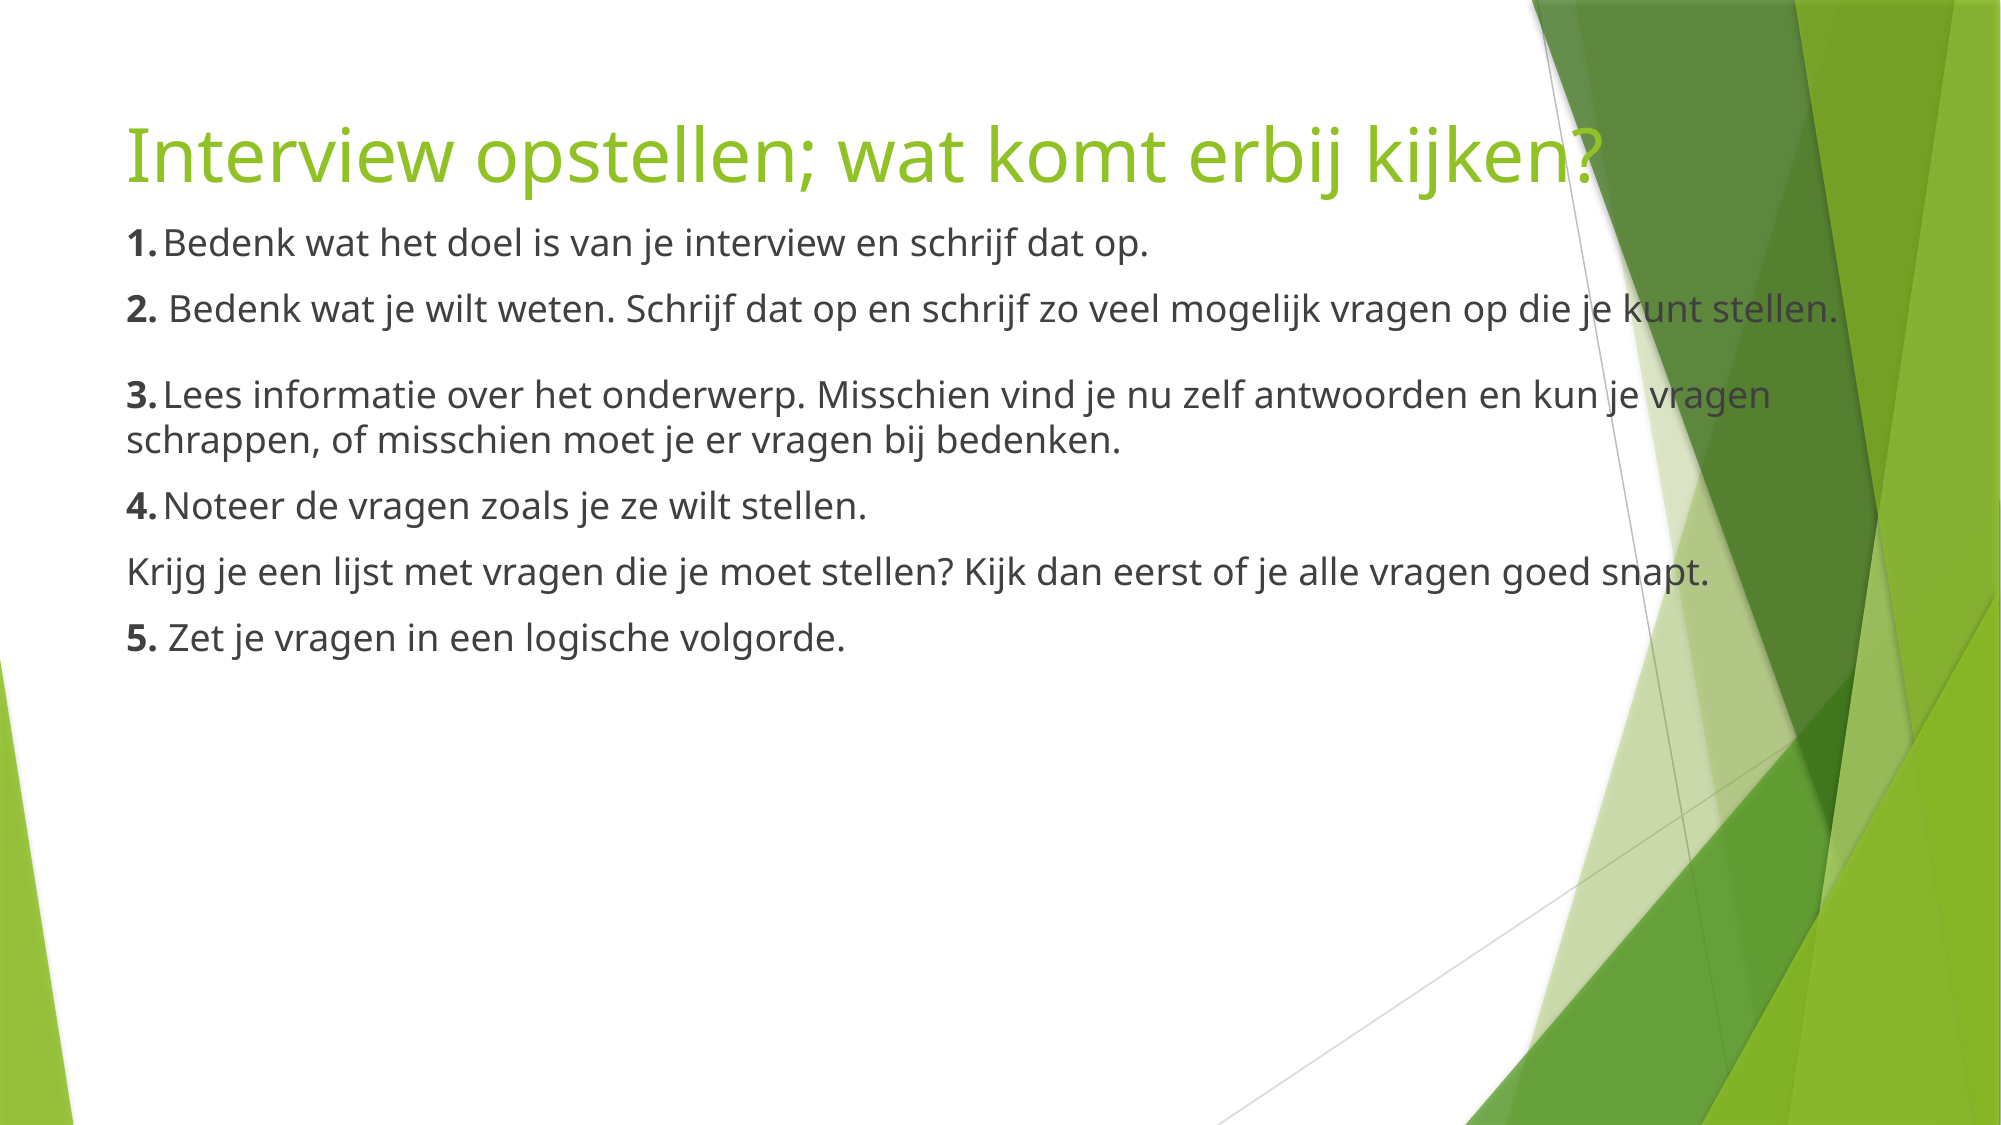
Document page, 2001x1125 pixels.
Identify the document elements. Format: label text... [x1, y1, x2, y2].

list 1. Bedenk wat het doel is van je interview en schrijf dat op. 2. Bedenk wat je wilt weten. Schrijf dat op en schrijf zo veel mogelijk vragen op die je kunt stellen. 3. Lees informatie over het onderwerp. Misschien vind je nu zelf antwoorden en kun je vragen schrappen, of misschien moet je er vragen bij bedenken. 4. Noteer de vragen zoals je ze wilt stellen. Krijg je een lijst met vragen die je moet stellen? Kijk dan eerst of je alle vragen goed snapt. 5. Zet je vragen in een logische volgorde. [111, 170, 1898, 1105]
title Interview opstellen; wat komt erbij kijken? [111, 99, 1676, 170]
